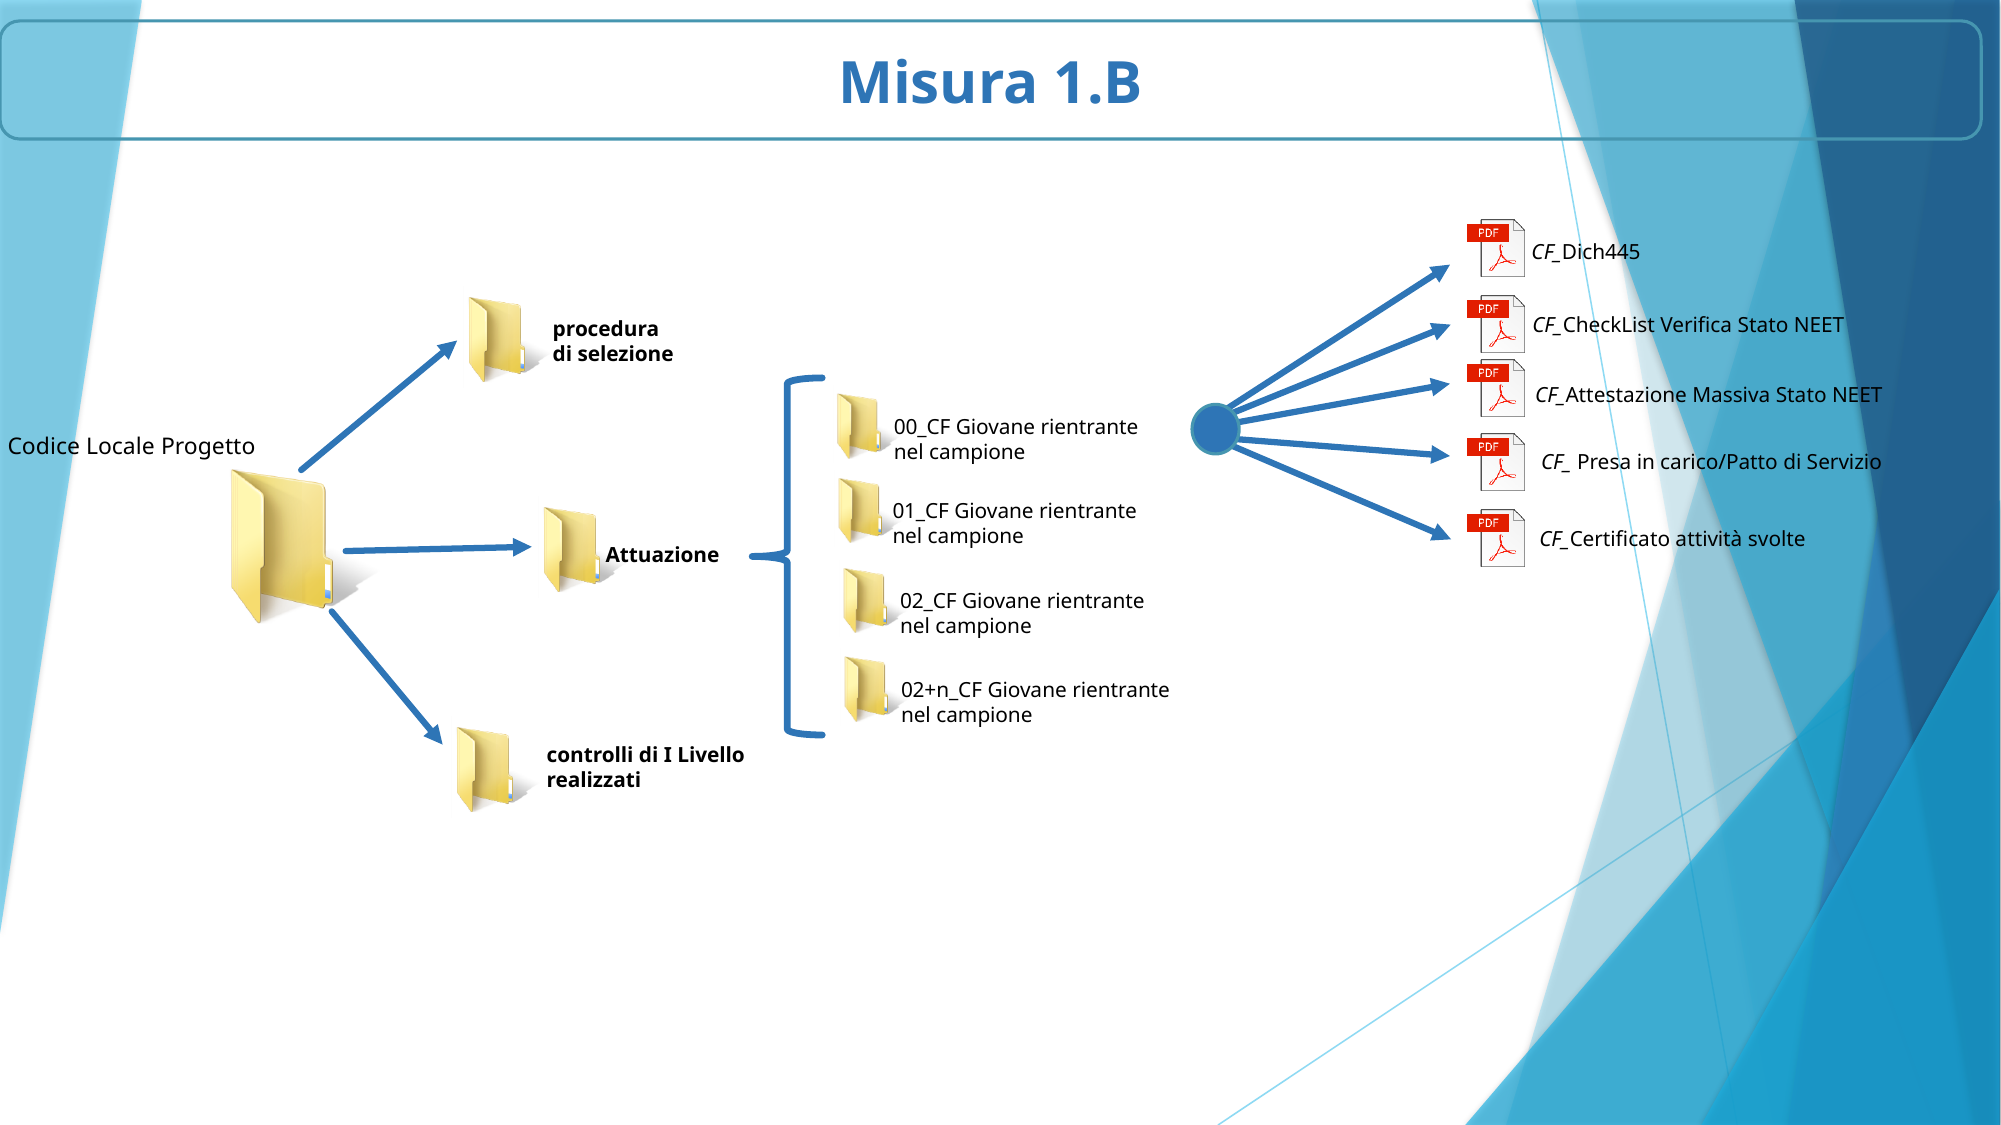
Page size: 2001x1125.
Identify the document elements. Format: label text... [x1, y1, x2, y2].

text_box Misura 1.B [0, 19, 1983, 141]
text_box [0, 219, 1911, 819]
